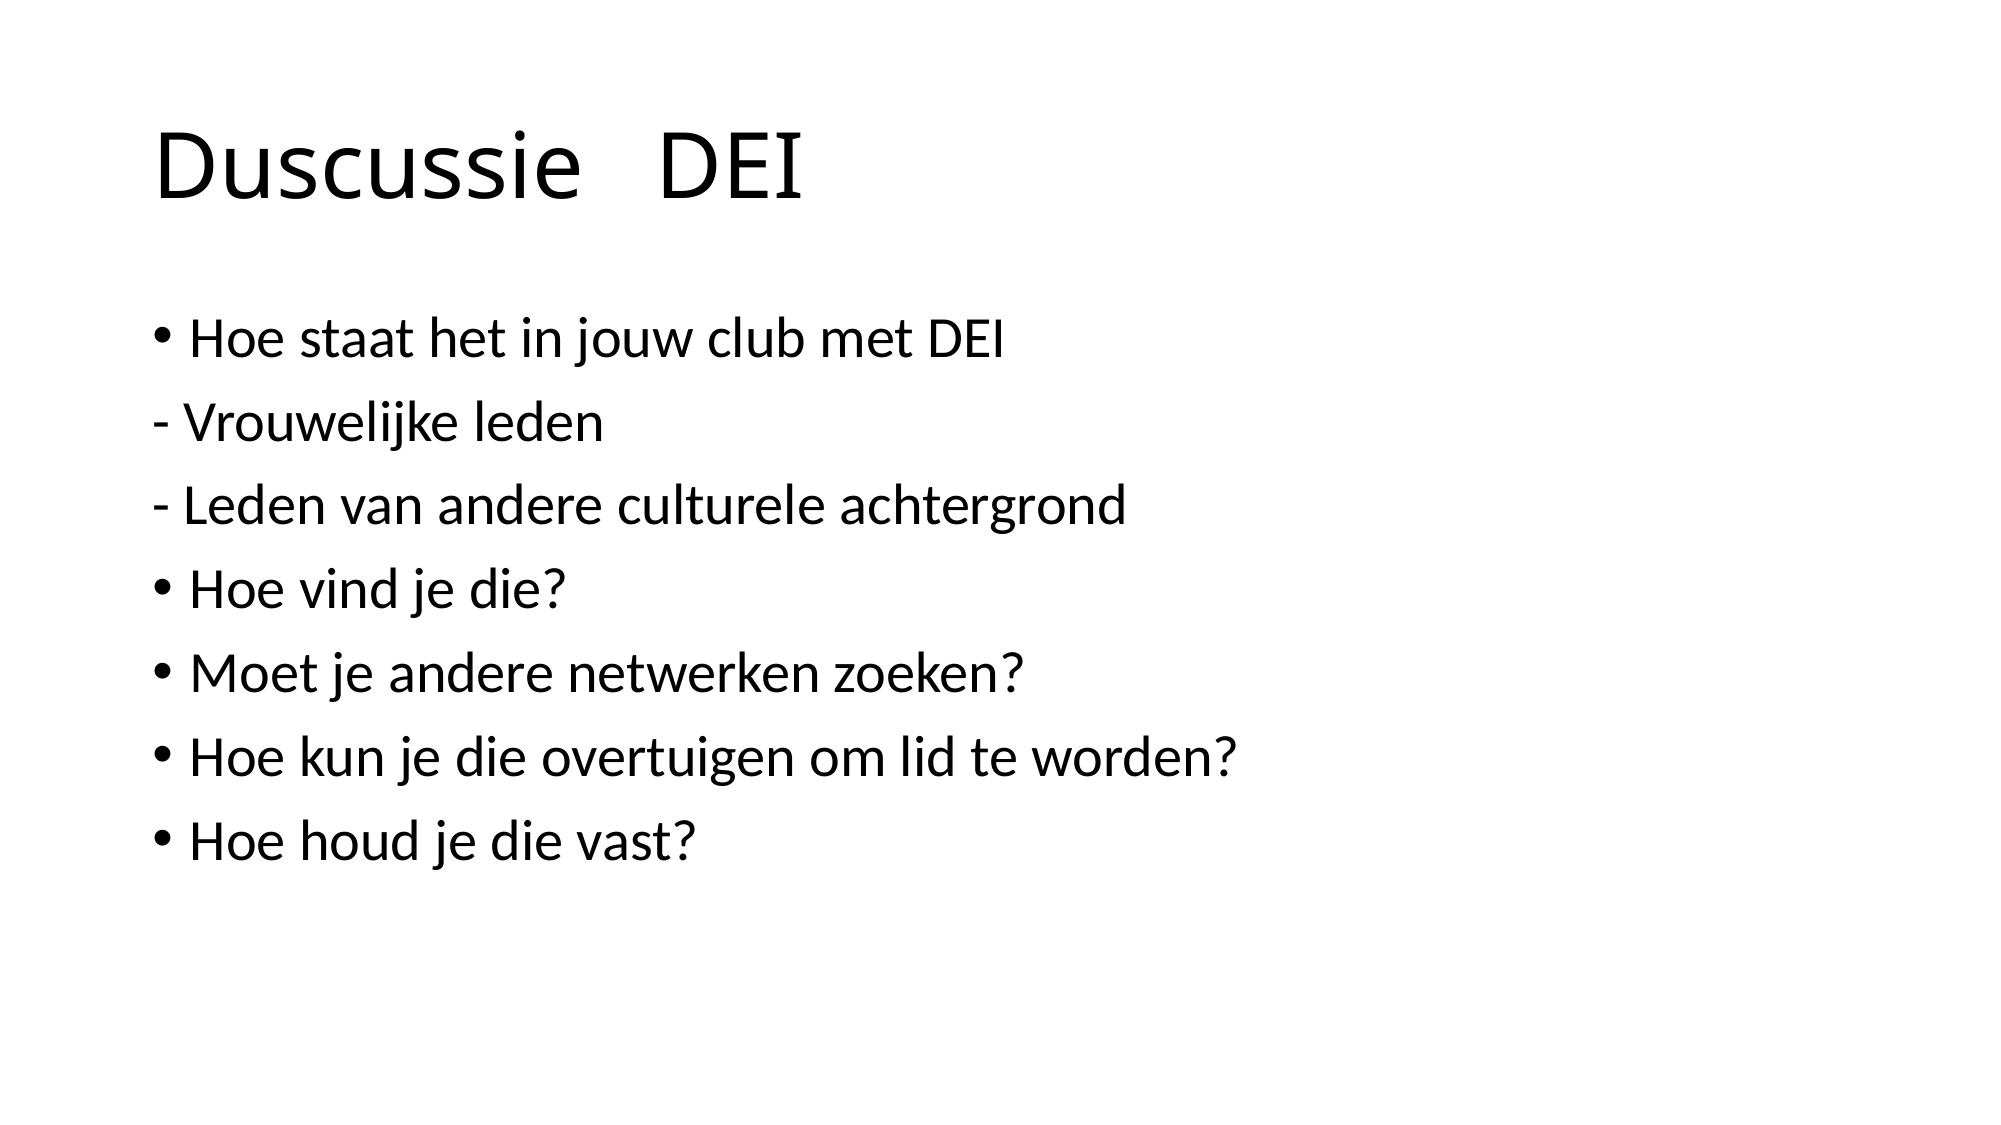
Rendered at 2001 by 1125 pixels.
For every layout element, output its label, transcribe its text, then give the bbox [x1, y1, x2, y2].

title Duscussie DEI [137, 59, 1863, 278]
list Hoe staat het in jouw club met DEI - Vrouwelijke leden - Leden van andere culturele achtergrond Hoe vind je die? Moet je andere netwerken zoeken? Hoe kun je die overtuigen om lid te worden? Hoe houd je die vast? [137, 299, 1863, 1014]
